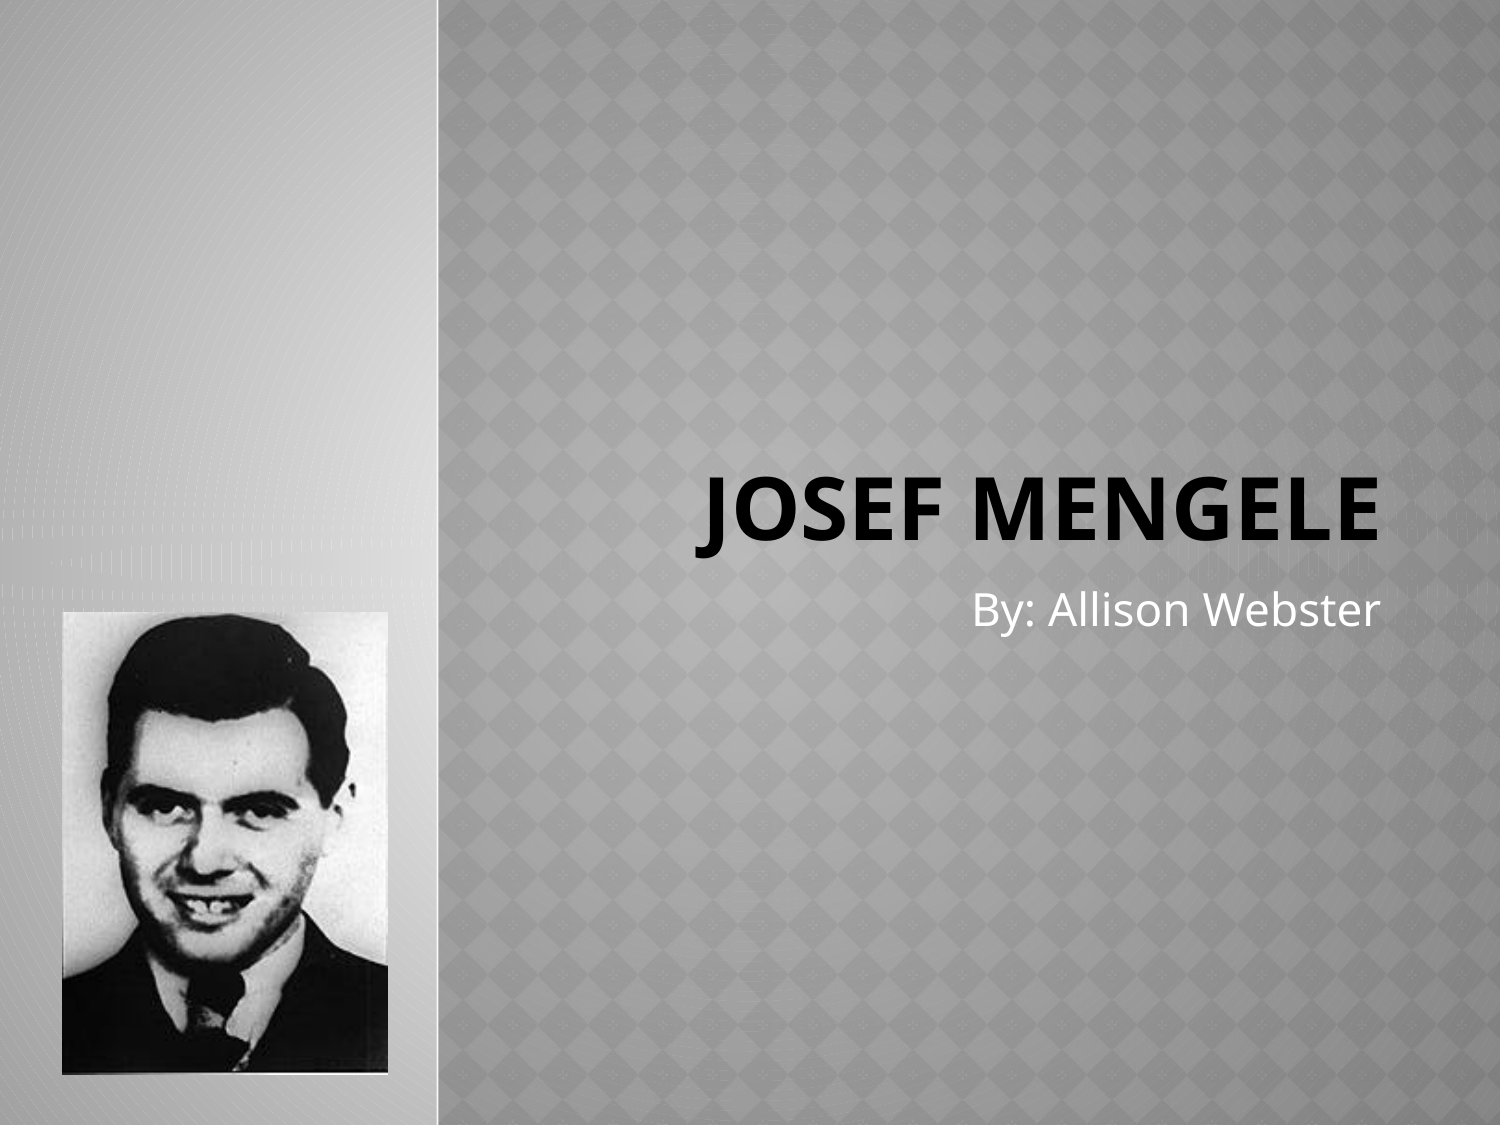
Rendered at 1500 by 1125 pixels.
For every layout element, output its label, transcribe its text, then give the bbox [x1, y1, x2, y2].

subtitle By: Allison Webster [550, 580, 1390, 762]
picture [62, 612, 388, 1075]
title Josef Mengele [552, 87, 1390, 558]
